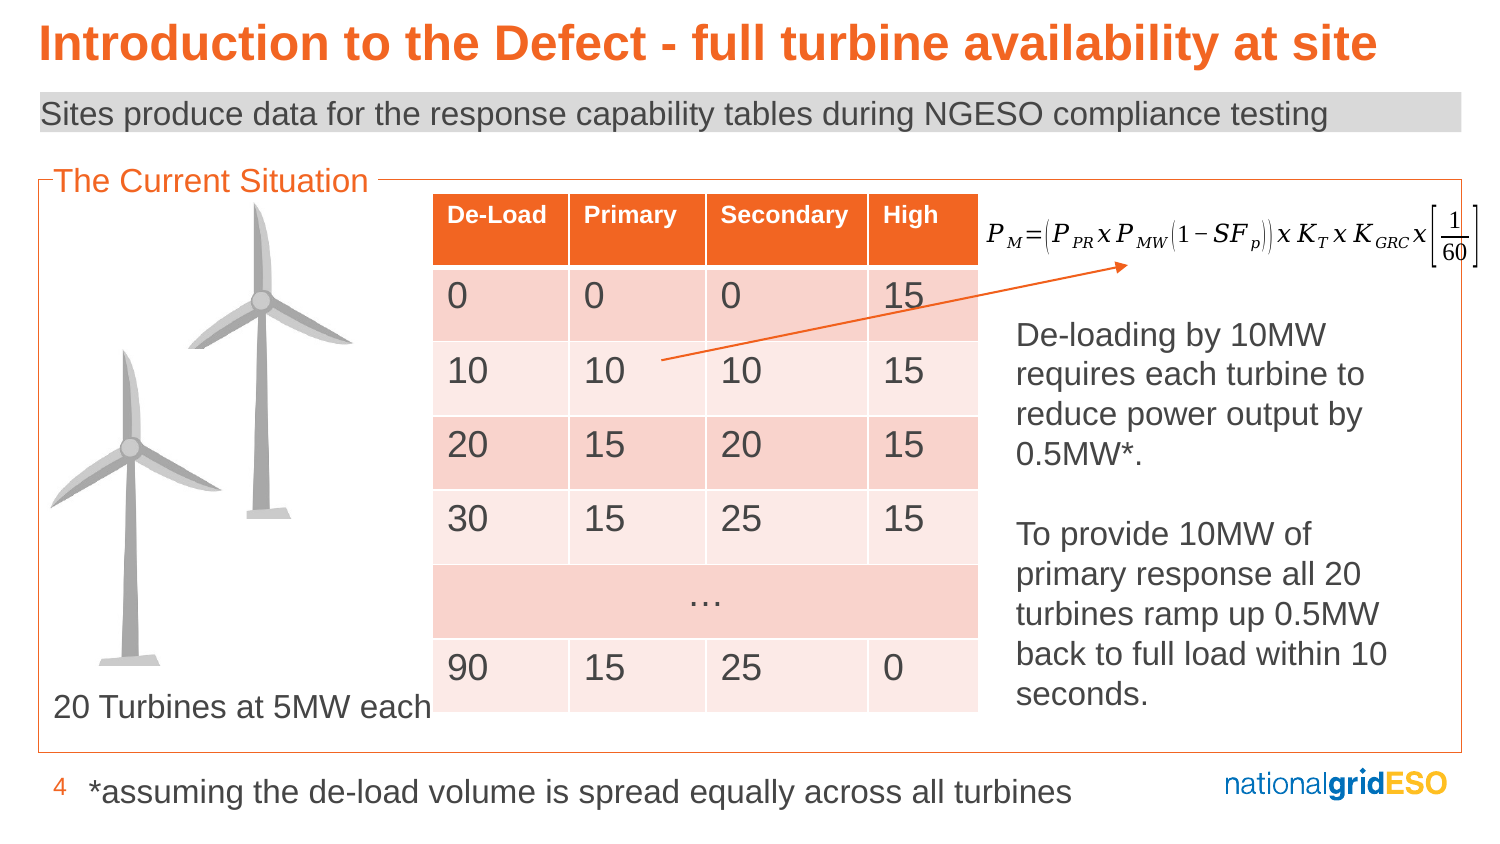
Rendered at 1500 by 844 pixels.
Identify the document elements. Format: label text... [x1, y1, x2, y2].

table_cell 15 [869, 491, 978, 564]
table_cell 15 [570, 417, 705, 489]
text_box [661, 264, 1129, 361]
title Introduction to the Defect - full turbine availability at site [38, 21, 1432, 71]
table_header Secondary [707, 194, 867, 263]
table_header High [869, 194, 978, 263]
table_cell 15 [869, 417, 978, 489]
table_cell 25 [707, 491, 867, 564]
table_cell 15 [570, 491, 705, 564]
text_box Sites produce data for the response capability tables during NGESO compliance testing [40, 92, 1462, 133]
text_box De-loading by 10MW requires each turbine to reduce power output by 0.5MW*. To provide 10MW of primary response all 20 turbines ramp up 0.5MW back to full load within 10 seconds. [1015, 312, 1430, 712]
text_box The Current Situation [53, 158, 378, 199]
text_box 20 Turbines at 5MW each [53, 685, 438, 726]
table_cell 15 [570, 640, 705, 712]
table_cell 25 [707, 640, 867, 712]
table_cell 20 [707, 417, 867, 489]
table_cell 15 [869, 368, 978, 415]
text_box [38, 179, 1462, 753]
table_cell 0 [433, 270, 568, 341]
table_cell … [433, 565, 978, 638]
table_cell 30 [433, 491, 568, 564]
table_cell 10 [433, 342, 568, 415]
table_cell 0 [570, 270, 656, 341]
table_header De-Load [433, 194, 568, 265]
table_cell 0 [869, 640, 978, 712]
table_cell 10 [707, 368, 867, 415]
table_cell 90 [433, 640, 568, 712]
table_cell 10 [570, 342, 705, 415]
picture [24, 202, 379, 666]
table_header Primary [570, 194, 705, 265]
table_cell 20 [433, 417, 568, 489]
text_box *assuming the de-load volume is spread equally across all turbines [88, 770, 1187, 811]
